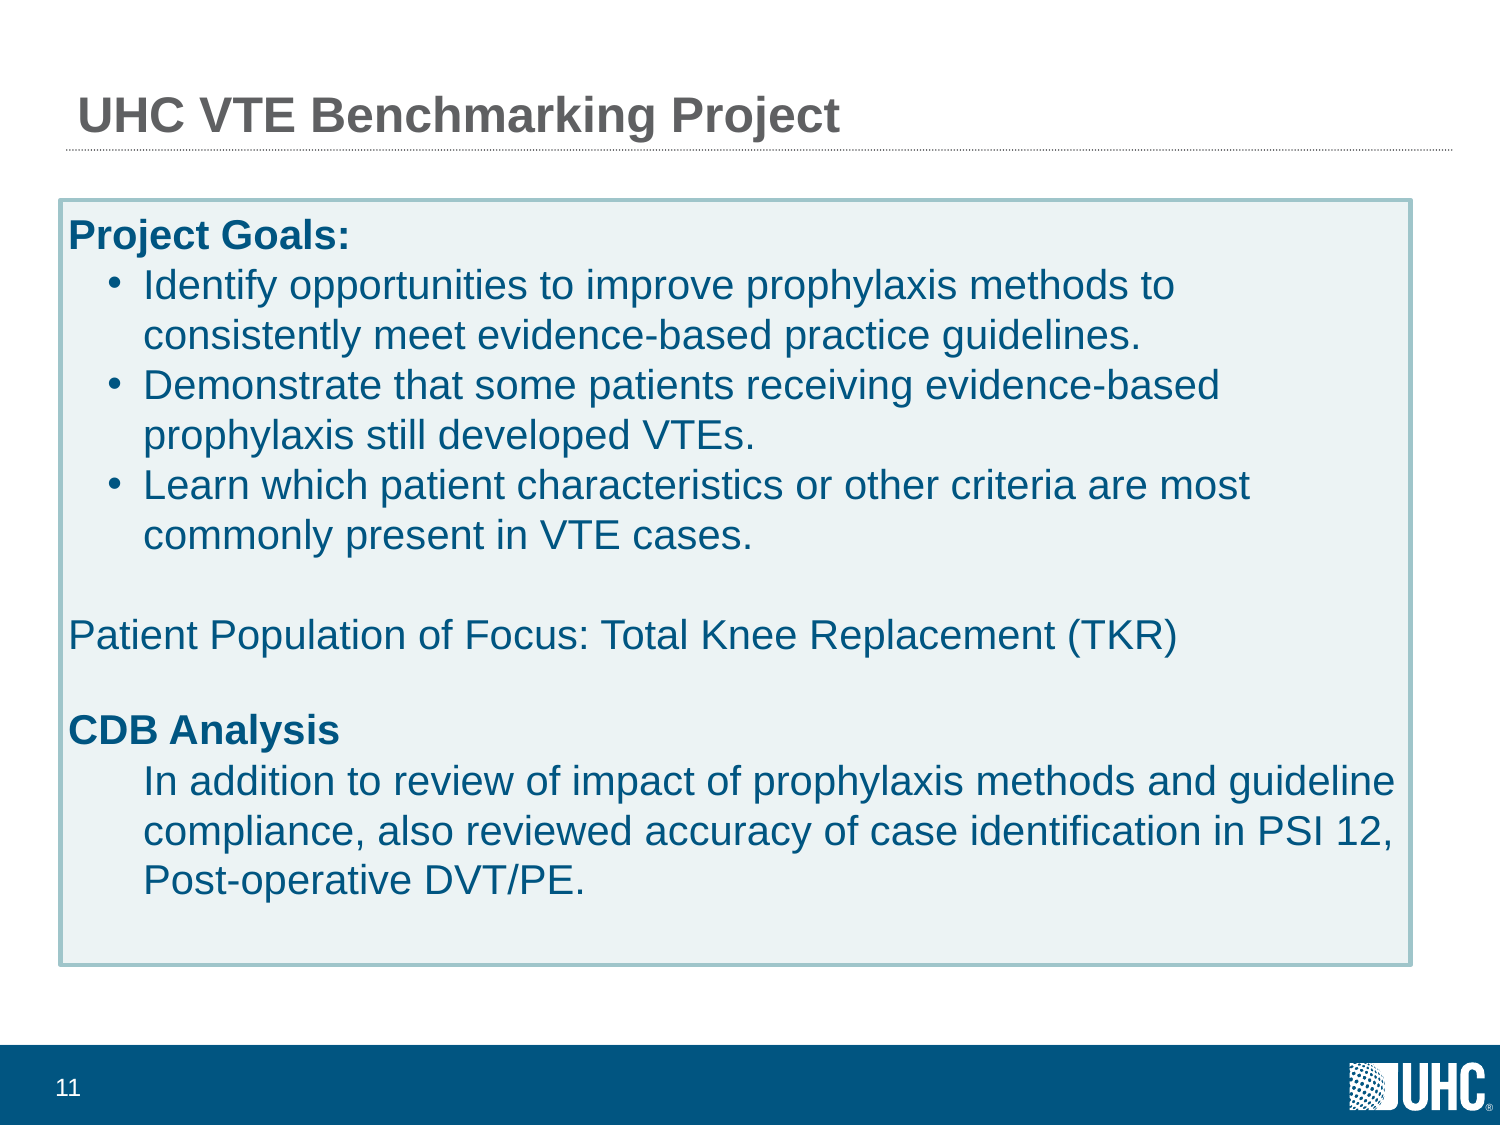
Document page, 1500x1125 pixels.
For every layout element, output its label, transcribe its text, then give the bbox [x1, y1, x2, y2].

title UHC VTE Benchmarking Project [69, 7, 1453, 144]
slide_number 10 [26, 1063, 110, 1111]
picture [0, 0, 1500, 1045]
text_box Project Goals: Identify opportunities to improve prophylaxis methods to consistently meet evidence-based practice guidelines. Demonstrate that some patients receiving evidence-based prophylaxis still developed VTEs. Learn which patient characteristics or other criteria are most commonly present in VTE cases. Patient Population of Focus: Total Knee Replacement (TKR) CDB Analysis In addition to review of impact of prophylaxis methods and guideline compliance, also reviewed accuracy of case identification in PSI 12, Post-operative DVT/PE. [58, 198, 1413, 967]
